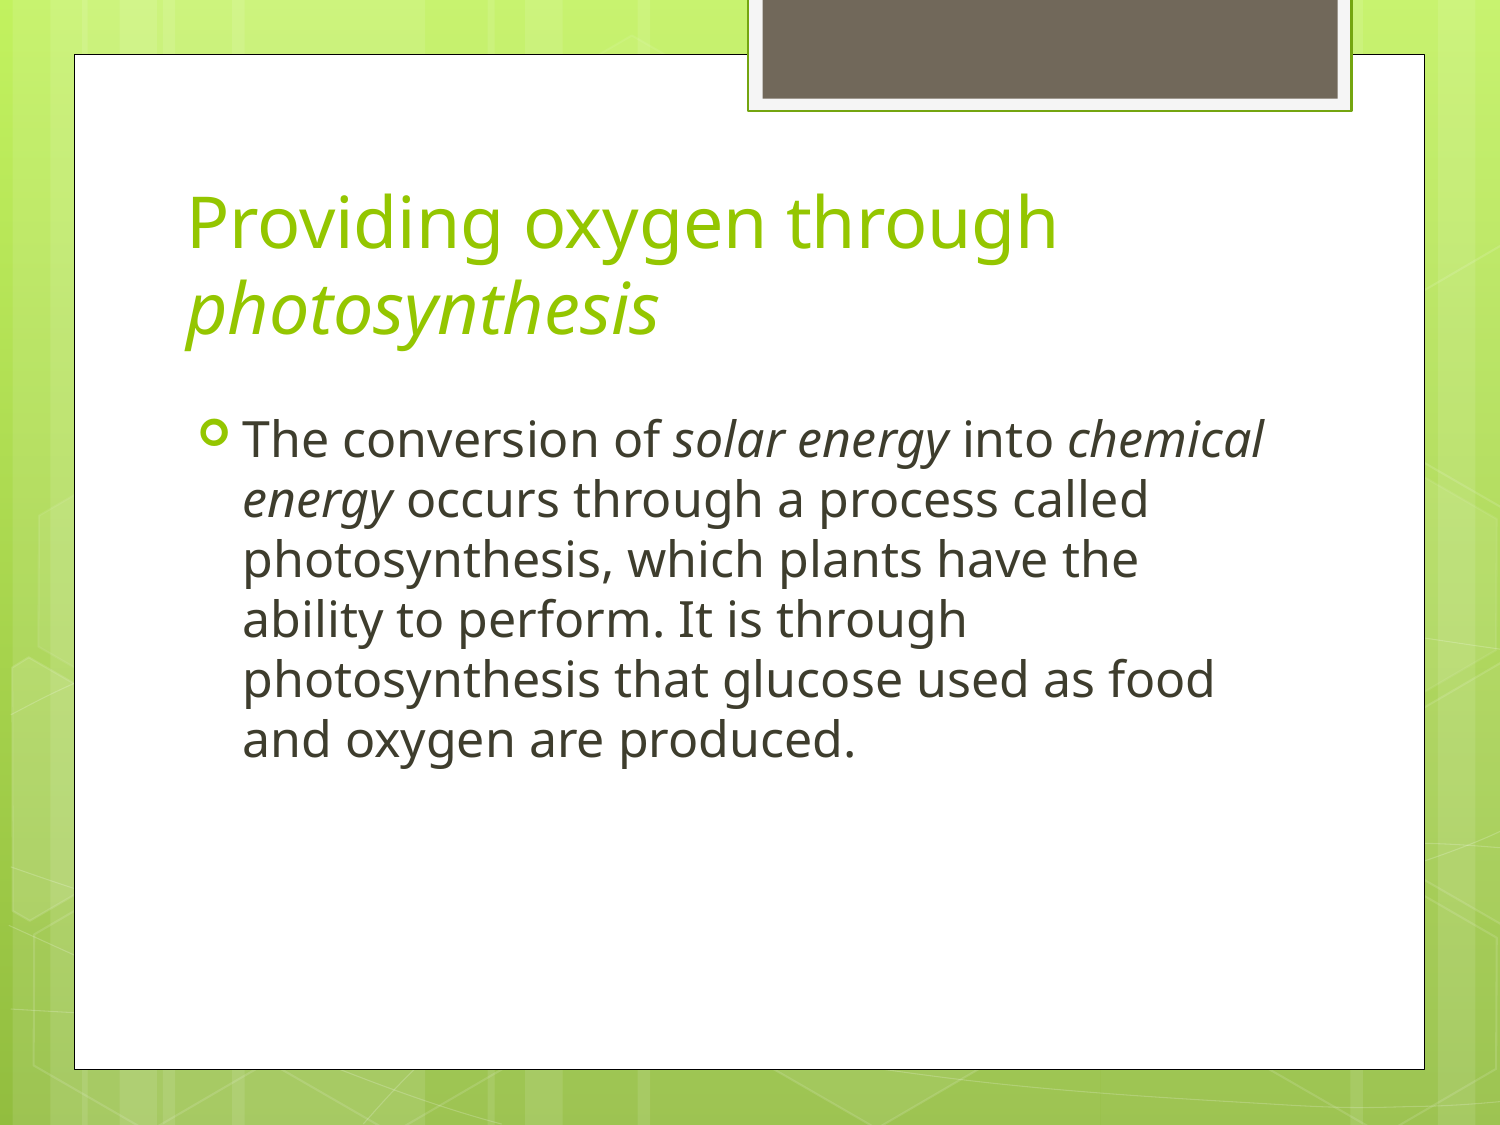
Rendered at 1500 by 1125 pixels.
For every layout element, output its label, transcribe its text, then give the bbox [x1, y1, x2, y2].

title Providing oxygen through photosynthesis [171, 168, 1324, 357]
list The conversion of solar energy into chemical energy occurs through a process called photosynthesis, which plants have the ability to perform. It is through photosynthesis that glucose used as food and oxygen are produced. [171, 400, 1283, 976]
